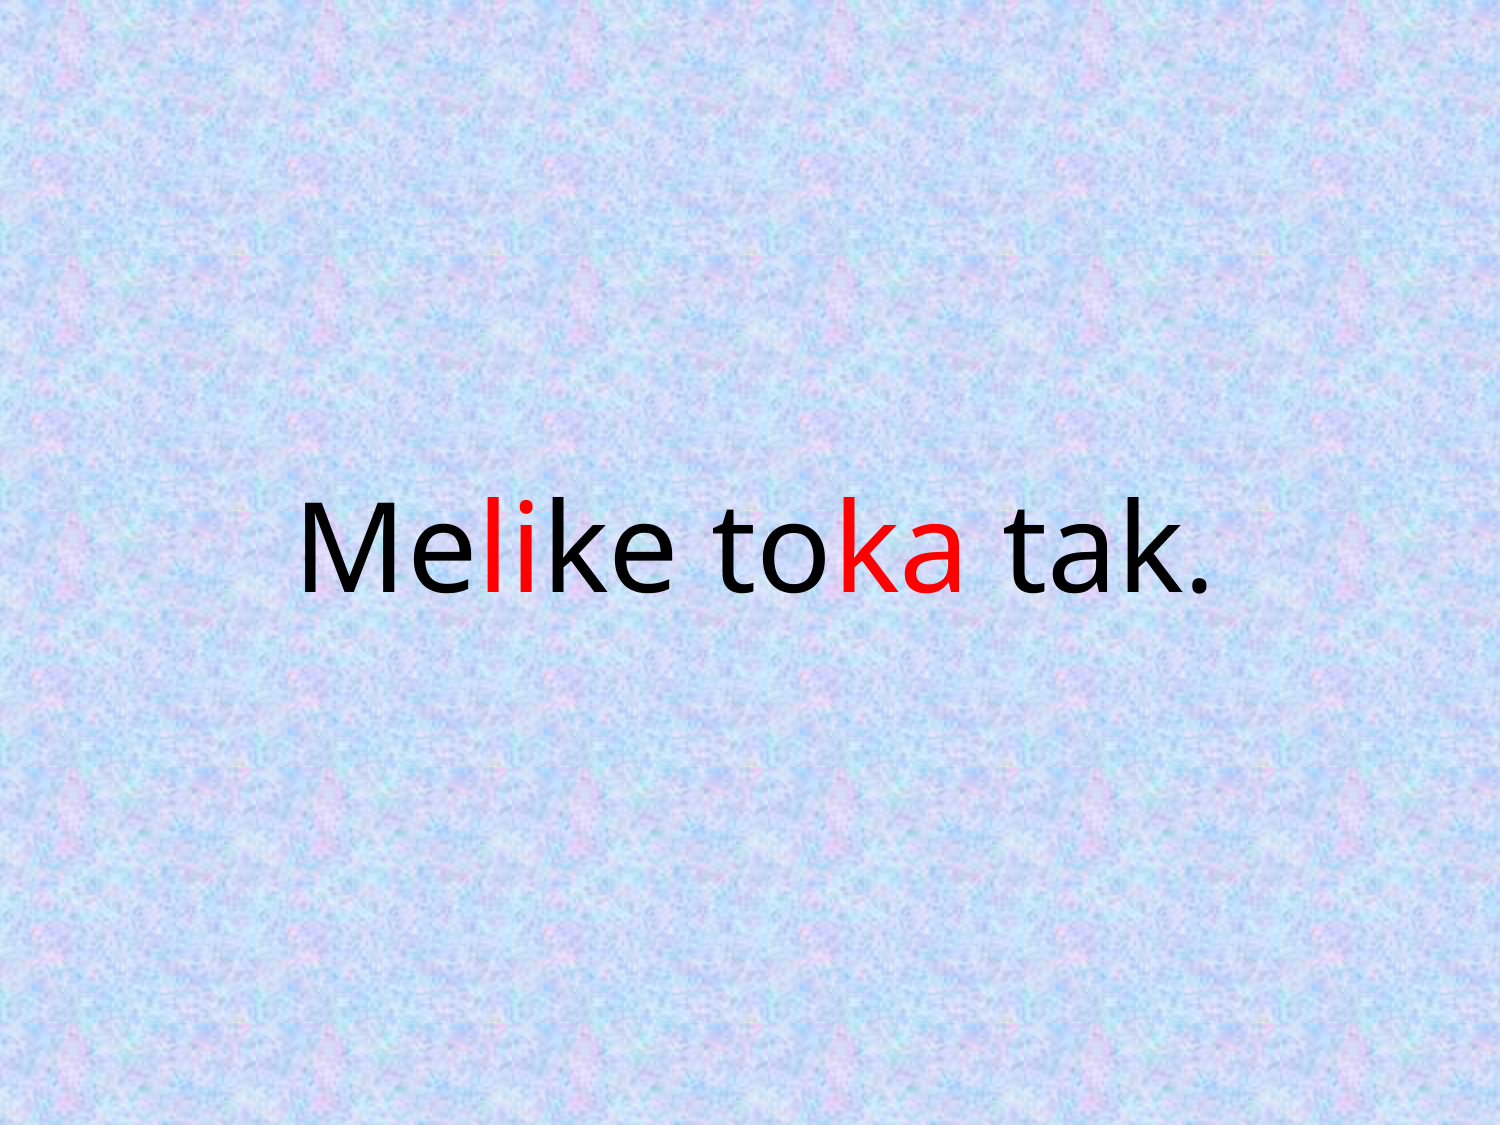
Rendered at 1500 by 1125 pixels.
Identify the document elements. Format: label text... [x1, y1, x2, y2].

title Melike toka tak. [117, 421, 1393, 663]
picture [0, 0, 1500, 1125]
